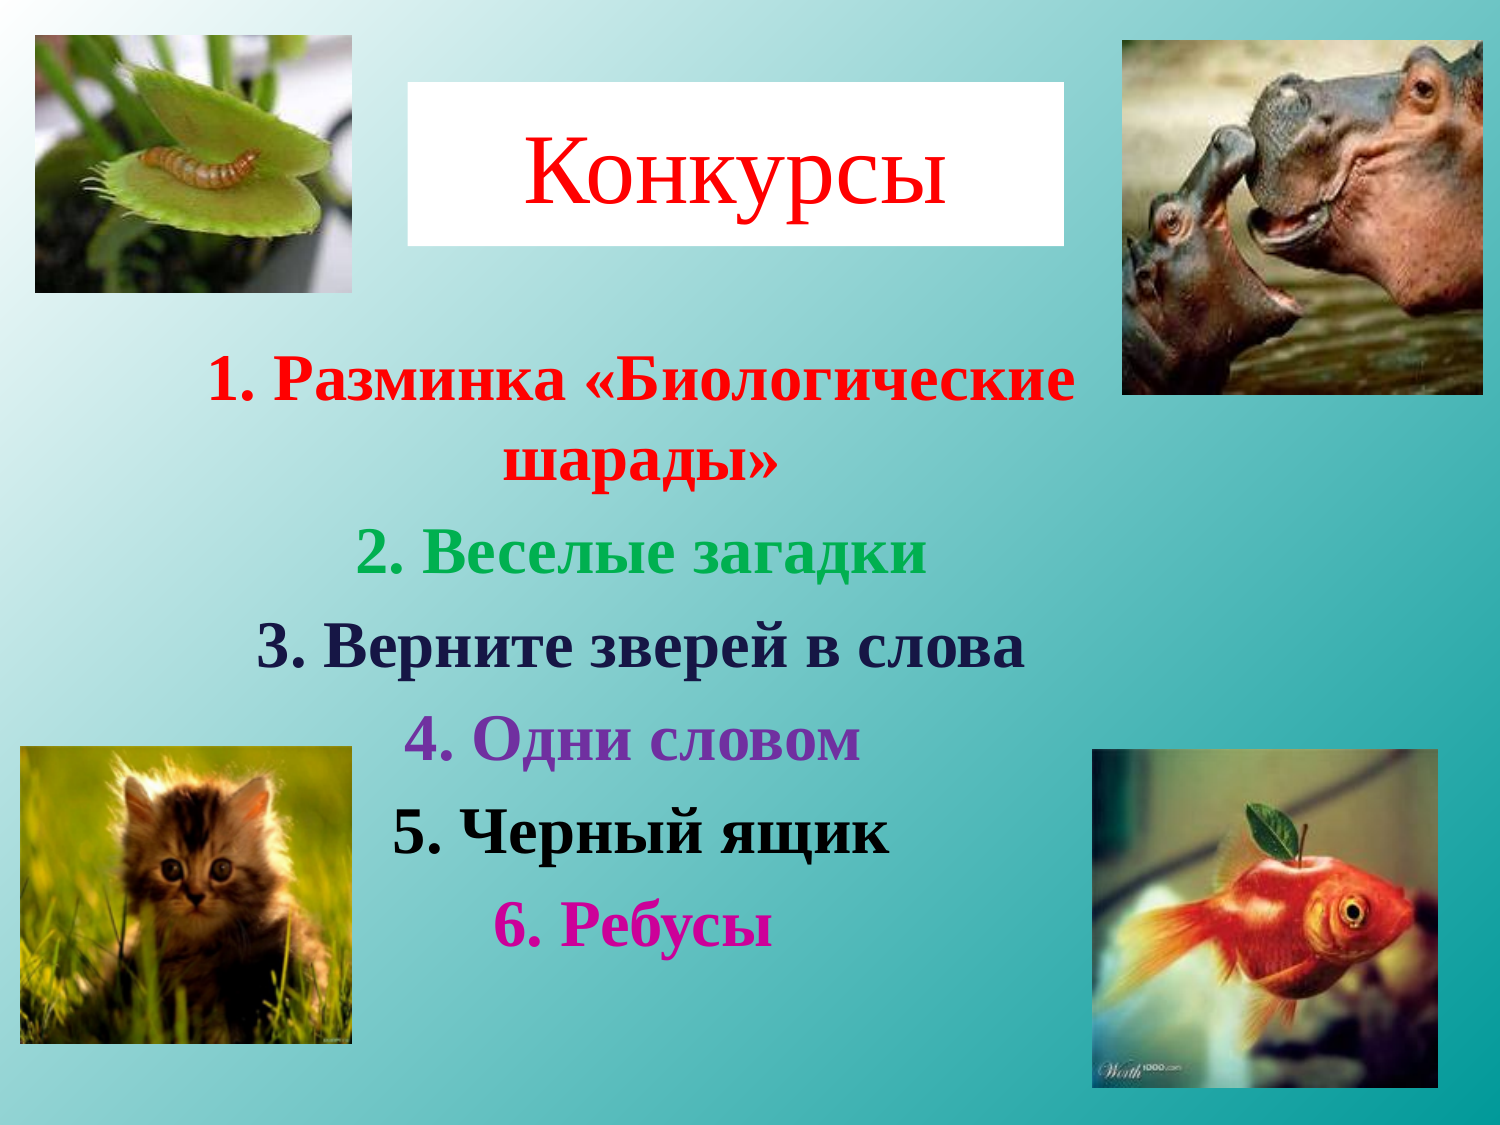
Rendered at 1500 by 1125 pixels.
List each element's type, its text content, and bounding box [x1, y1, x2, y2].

picture [1122, 39, 1484, 395]
picture [20, 746, 352, 1044]
picture [1092, 749, 1438, 1088]
picture [34, 34, 352, 294]
title Конкурсы [407, 81, 1065, 247]
list 1. Разминка «Биологические шарады» 2. Веселые загадки 3. Верните зверей в слова 4. Одни словом 5. Черный ящик 6. Ребусы [49, 326, 1235, 1054]
